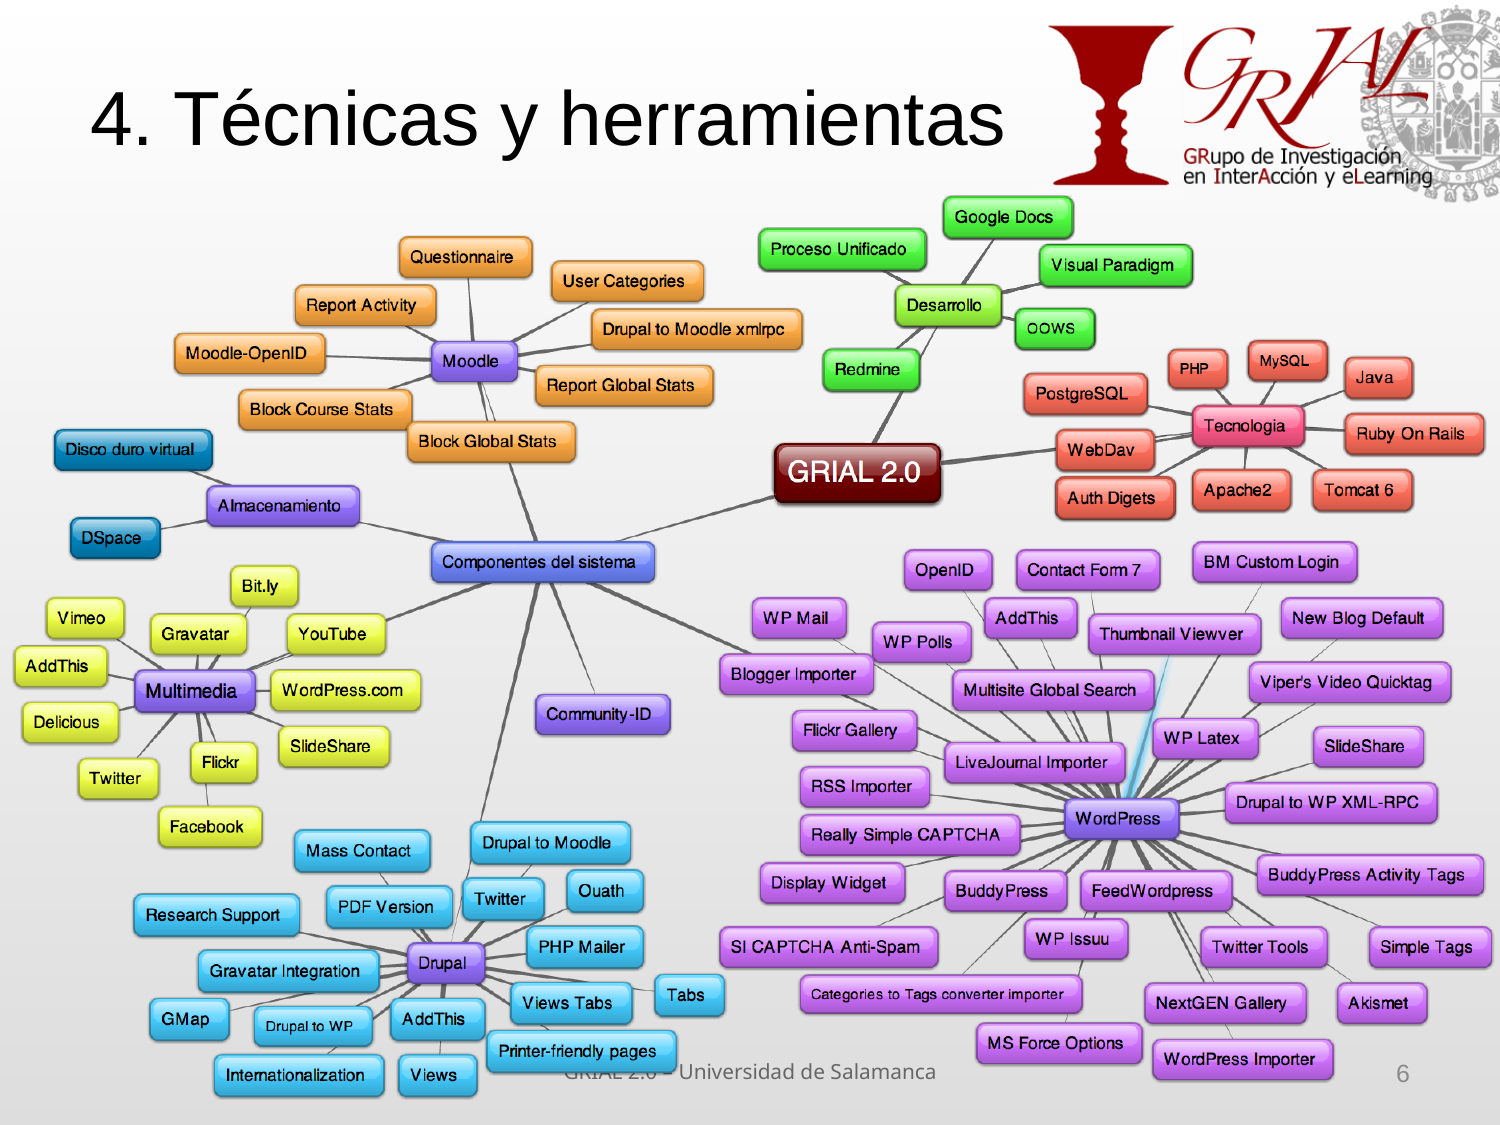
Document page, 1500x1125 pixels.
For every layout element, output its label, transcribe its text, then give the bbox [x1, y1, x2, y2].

title 4. Técnicas y herramientas [75, 20, 1040, 173]
picture [0, 0, 1500, 1104]
